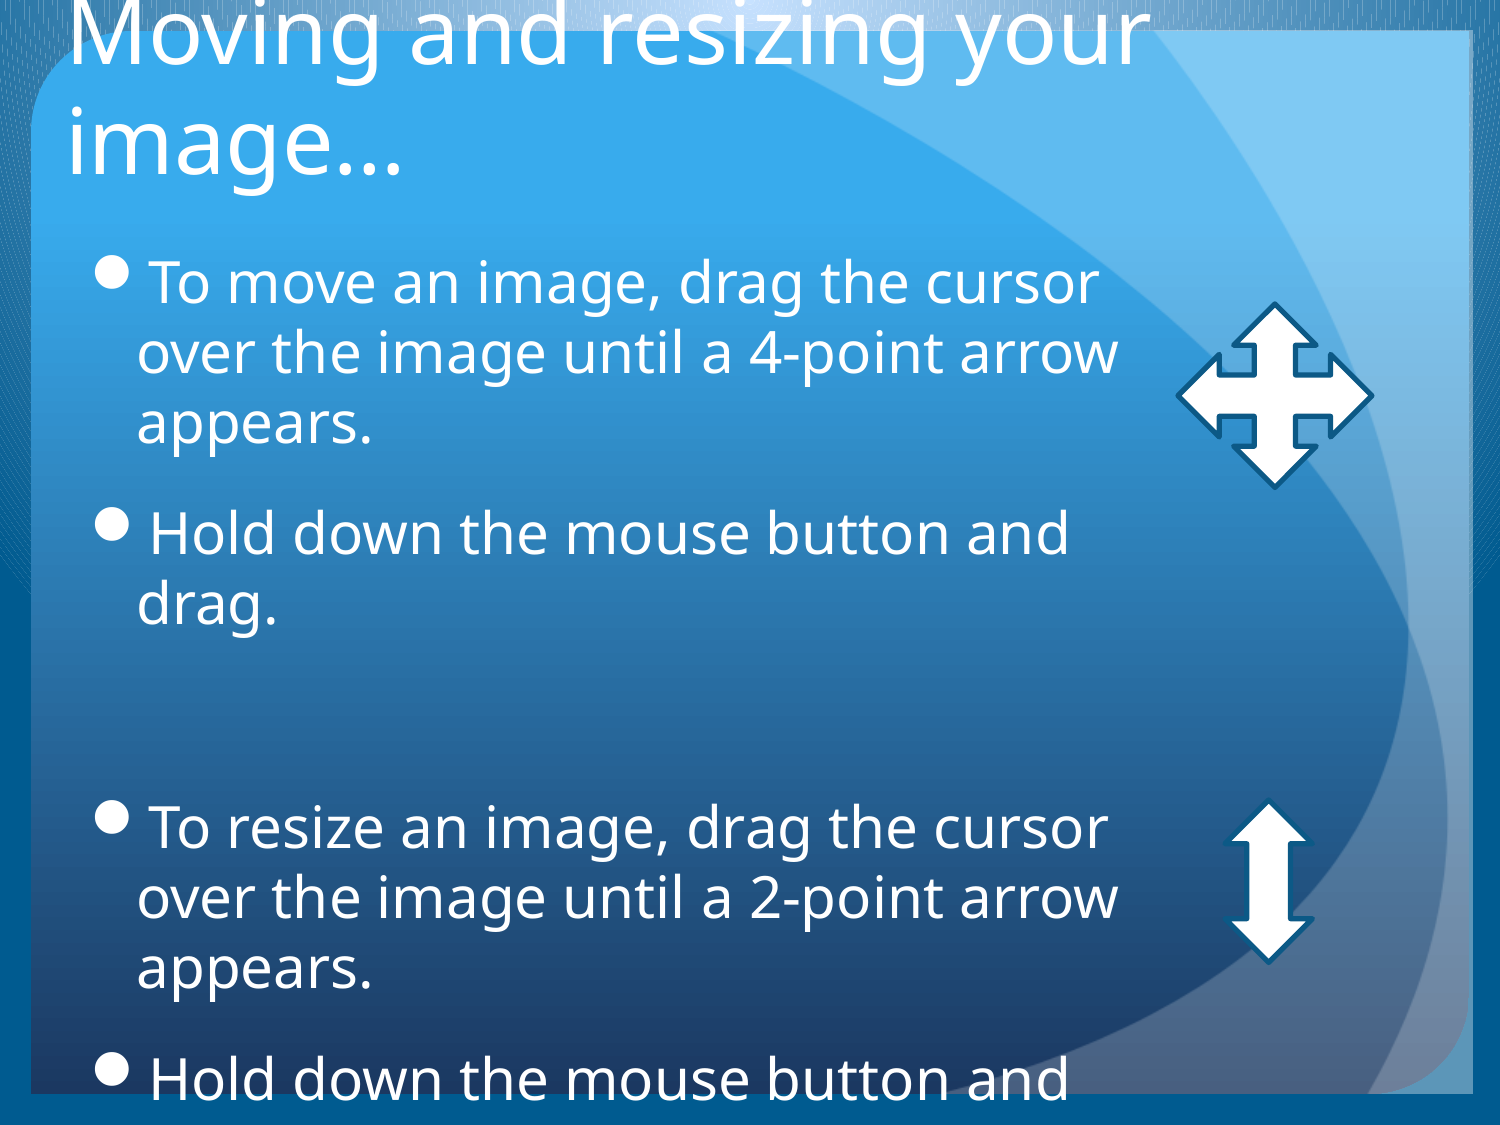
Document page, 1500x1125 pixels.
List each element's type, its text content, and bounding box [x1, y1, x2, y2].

picture [24, 30, 1473, 1094]
text_box [1175, 301, 1375, 491]
text_box [1222, 797, 1315, 966]
list To move an image, drag the cursor over the image until a 4-point arrow appears. Hold down the mouse button and drag. To resize an image, drag the cursor over the image until a 2-point arrow appears. Hold down the mouse button and drag. [75, 237, 1178, 1063]
title Moving and resizing your image… [50, 62, 1450, 200]
